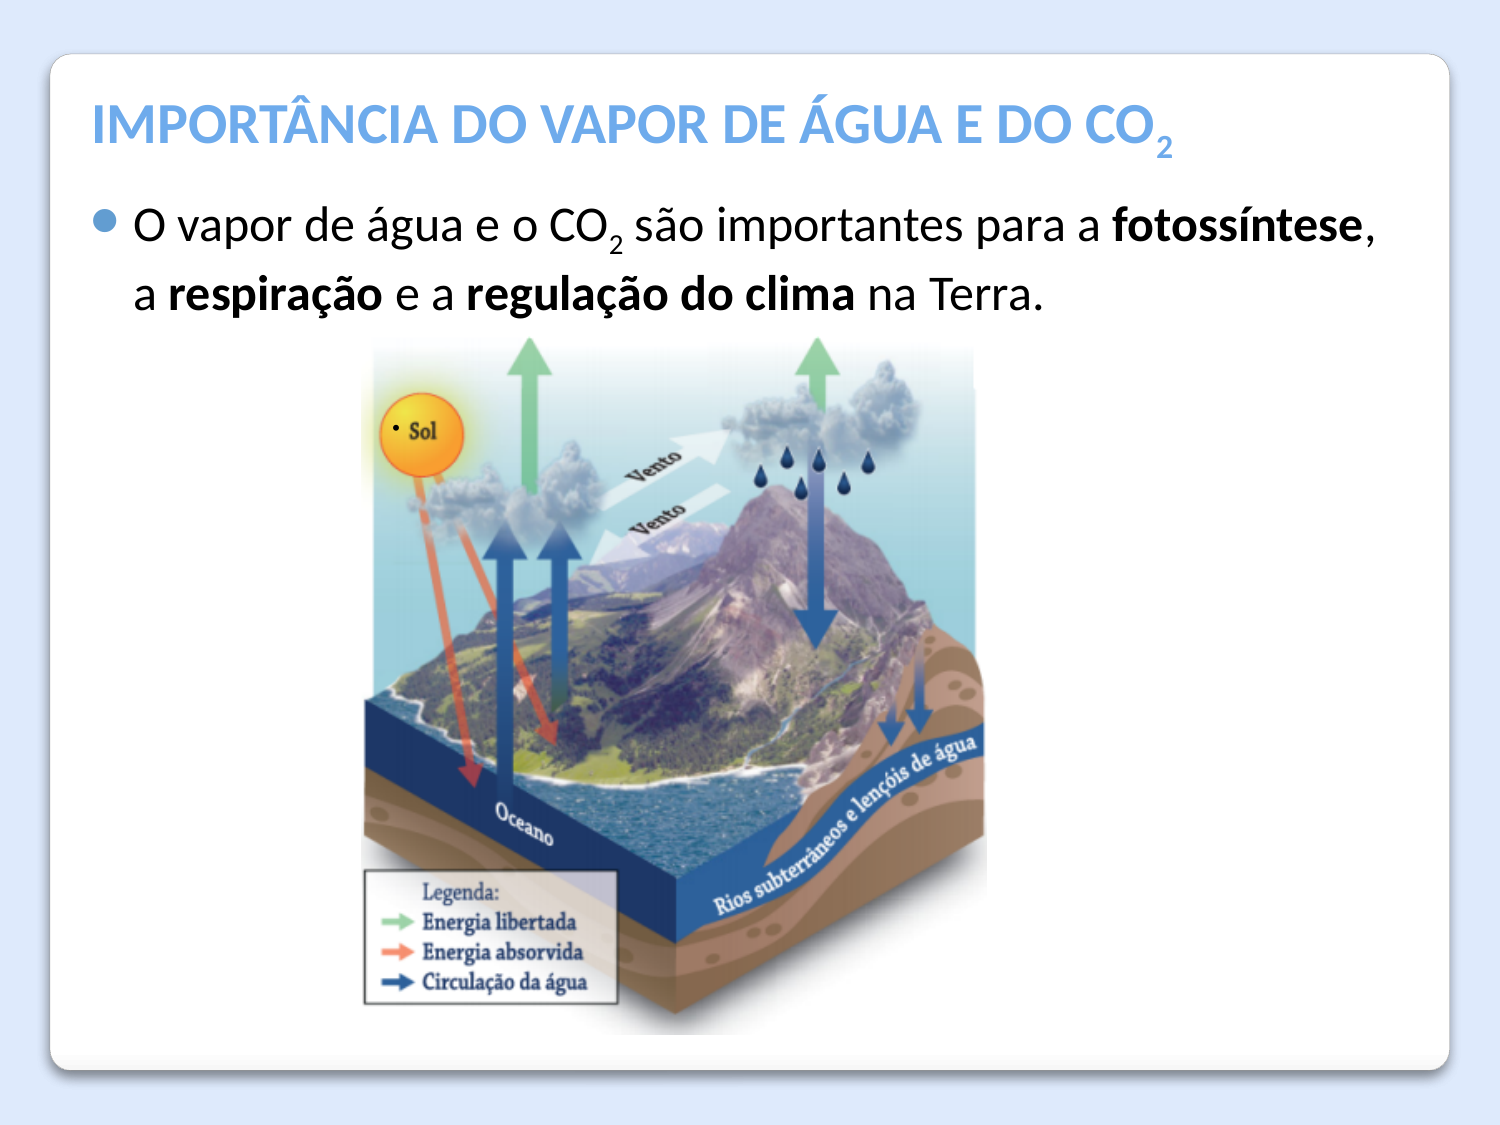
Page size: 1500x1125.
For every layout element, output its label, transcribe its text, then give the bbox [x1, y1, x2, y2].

text_box IMPORTÂNCIA DO VAPOR DE ÁGUA E DO CO2 [76, 78, 1412, 173]
picture [361, 322, 987, 1036]
text_box O vapor de água e o CO2 são importantes para a fotossíntese, a respiração e a regulação do clima na Terra. [75, 184, 1400, 1005]
